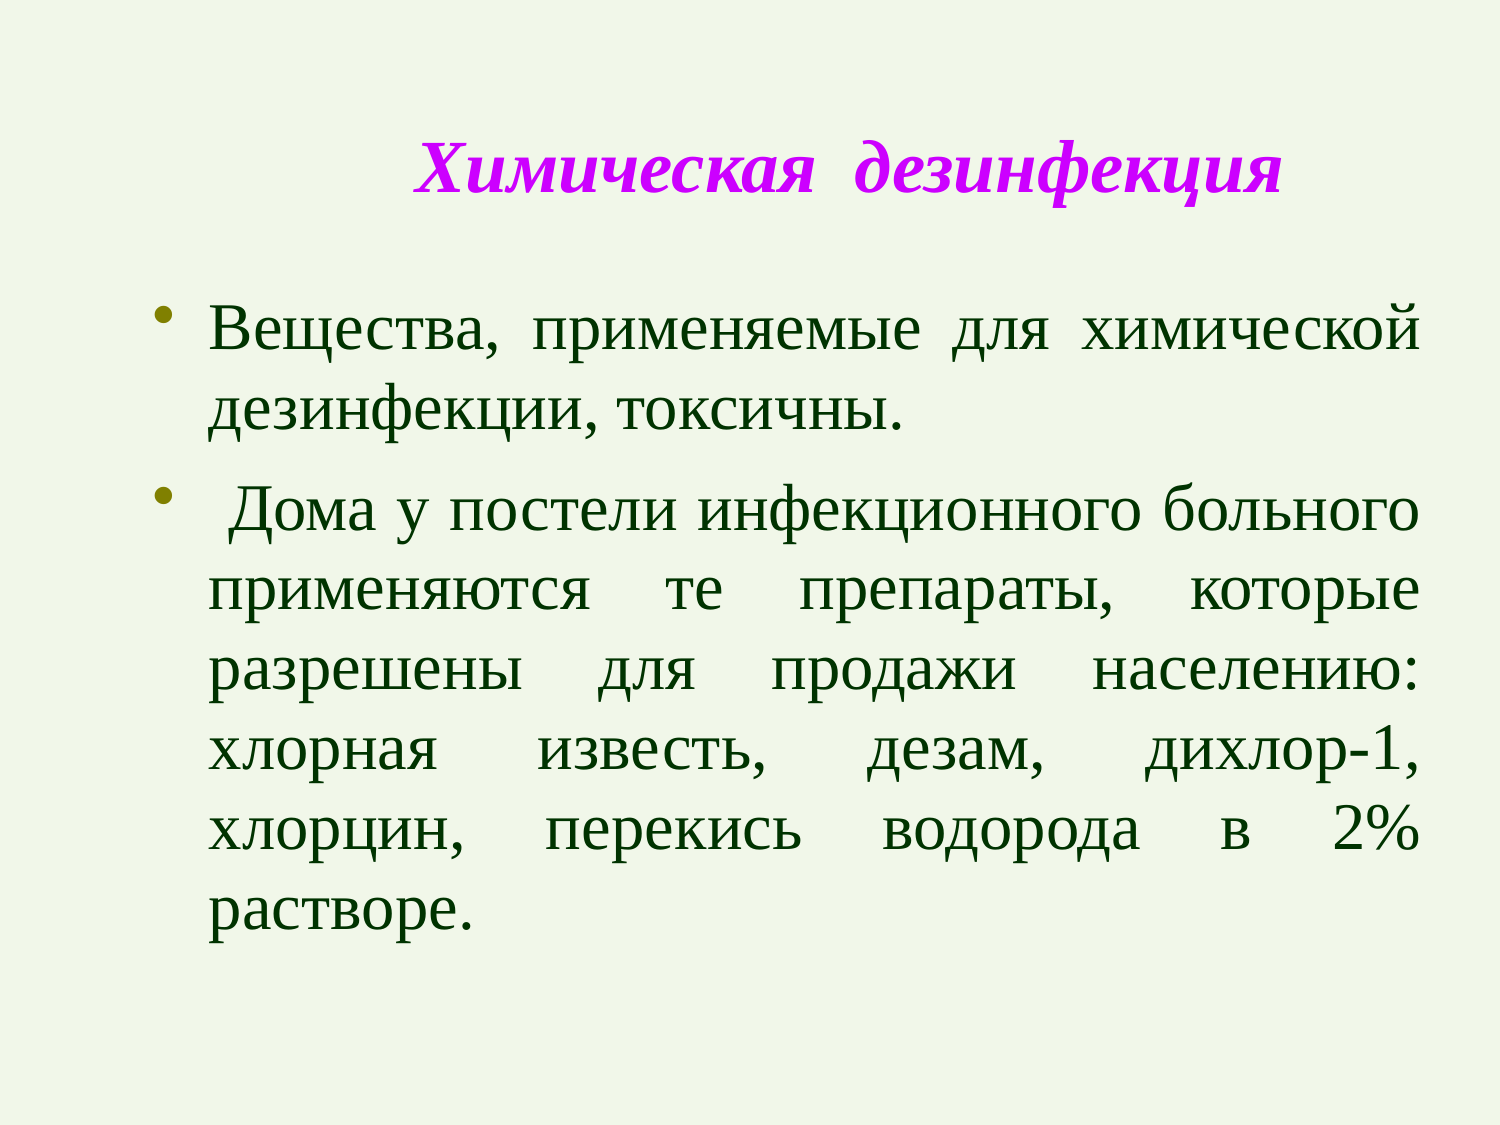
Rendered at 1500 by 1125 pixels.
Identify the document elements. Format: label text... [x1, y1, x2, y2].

title Химическая дезинфекция [212, 37, 1488, 288]
list Вещества, применяемые для химической дезинфекции, токсичны. Дома у постели инфекционного больного применяются те препараты, которые разрешены для продажи населению: хлорная известь, дезам, дихлор-1, хлорцин, перекись водорода в 2% растворе. [137, 275, 1438, 1000]
